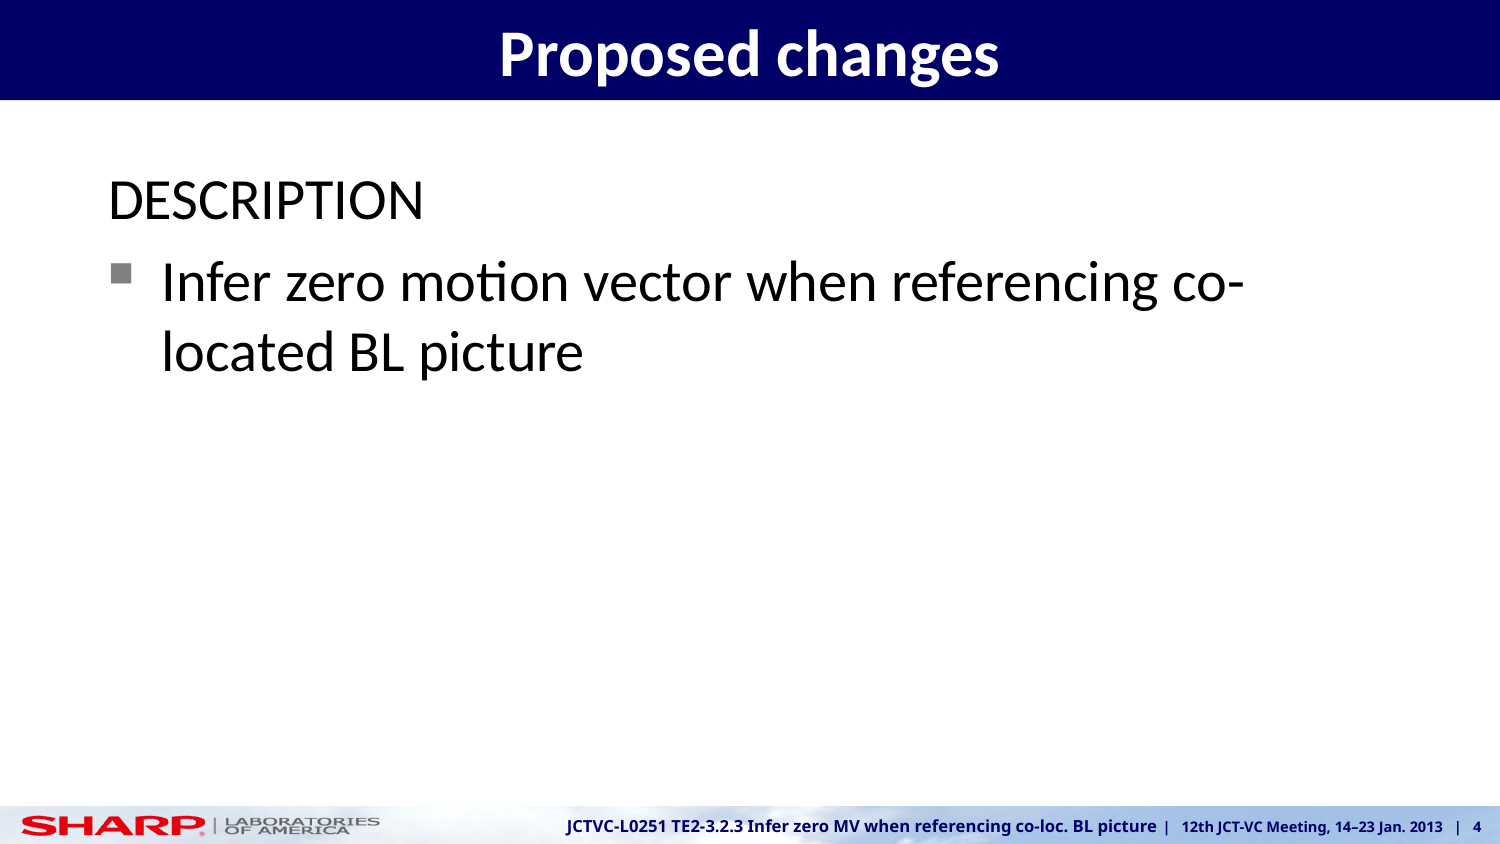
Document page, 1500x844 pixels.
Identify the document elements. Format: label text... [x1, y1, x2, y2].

picture [0, 806, 1500, 844]
list DESCRIPTION Infer zero motion vector when referencing co-located BL picture [93, 154, 1432, 754]
title Proposed changes [17, 0, 1484, 101]
